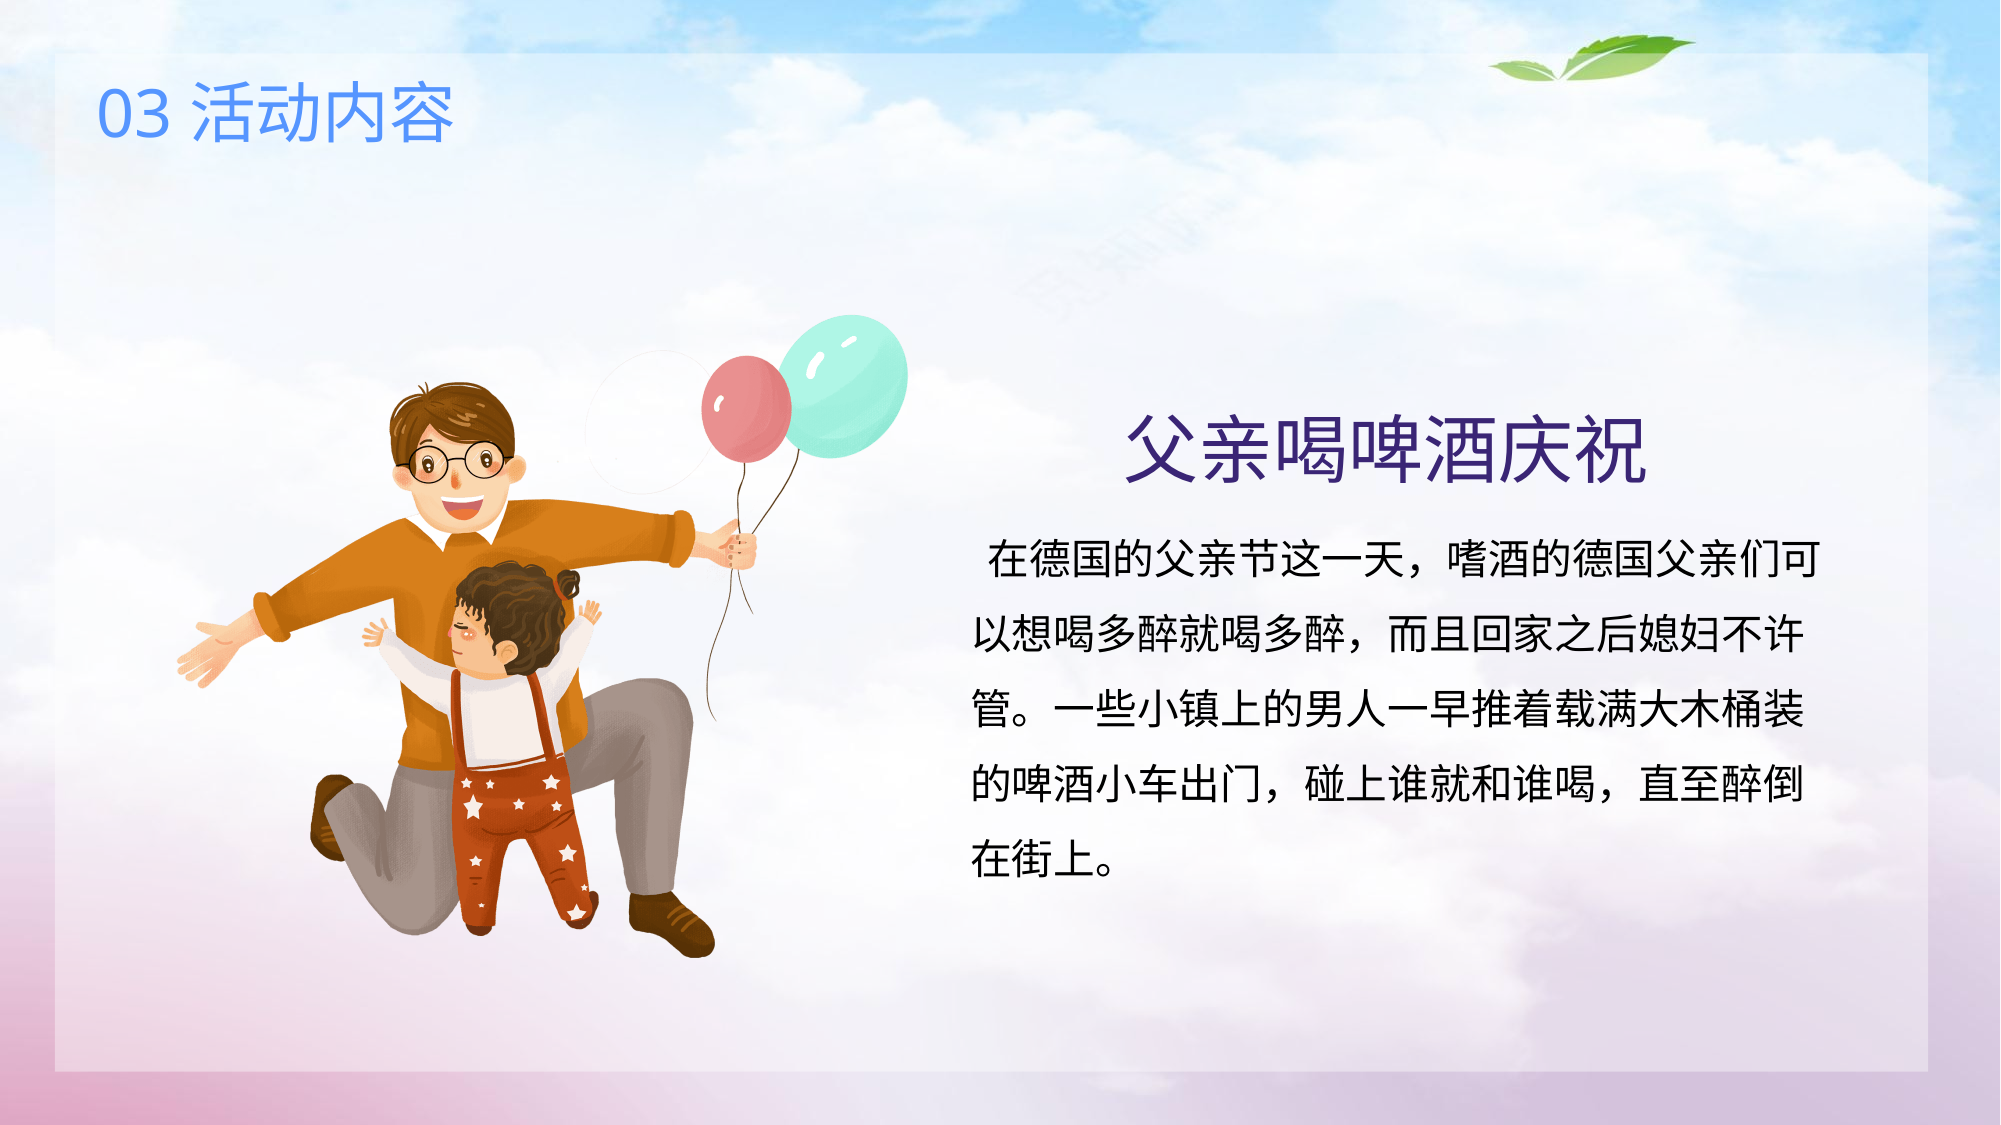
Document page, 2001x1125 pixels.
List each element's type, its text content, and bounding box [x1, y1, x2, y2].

text_box 03活动内容 [81, 63, 471, 159]
picture [0, 0, 2001, 1125]
text_box 在德国的父亲节这一天，嗜酒的德国父亲们可以想喝多醉就喝多醉，而且回家之后媳妇不许管。一些小镇上的男人一早推着载满大木桶装的啤酒小车出门，碰上谁就和谁喝，直至醉倒在街上。 [975, 500, 1854, 891]
text_box [54, 52, 1929, 1073]
text_box 父亲喝啤酒庆祝 [1108, 394, 1664, 500]
